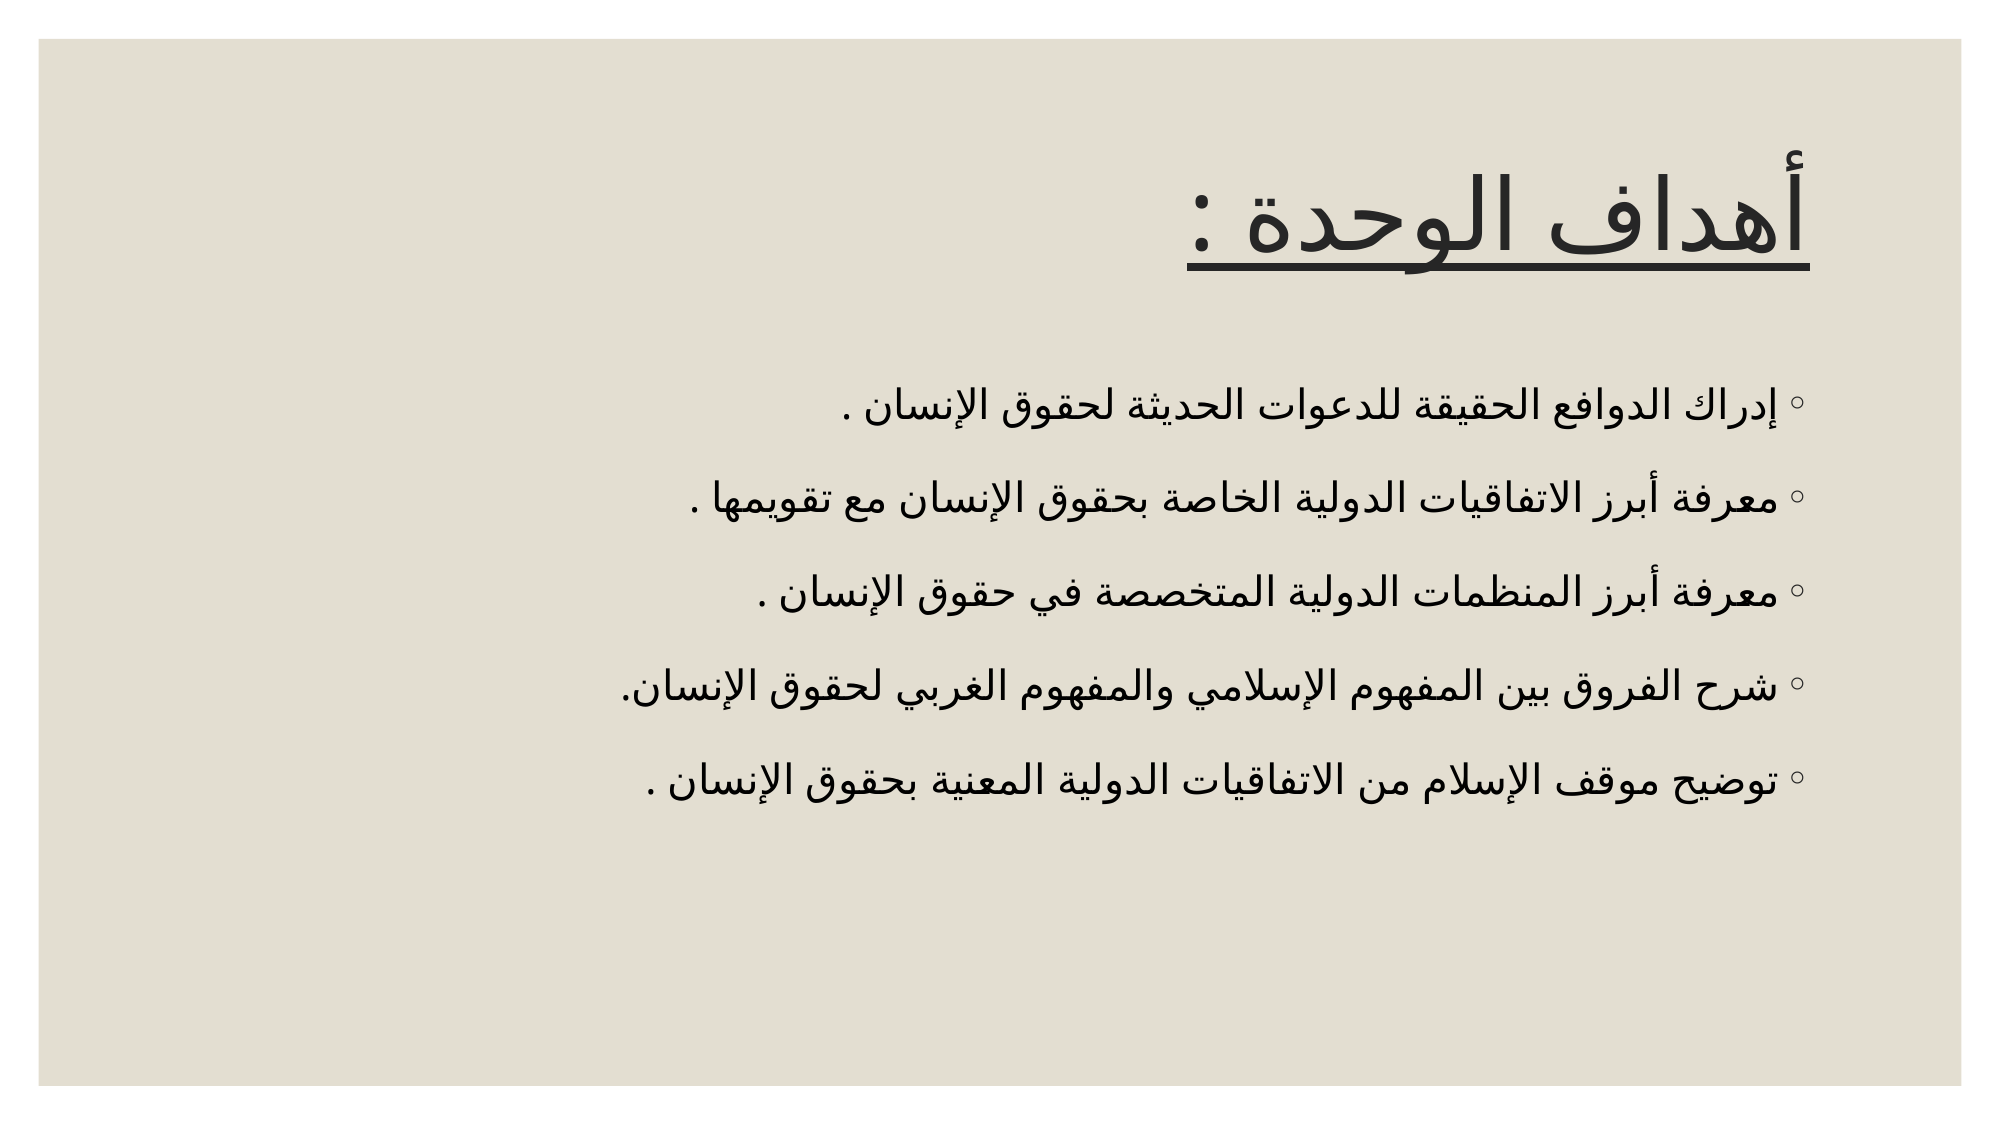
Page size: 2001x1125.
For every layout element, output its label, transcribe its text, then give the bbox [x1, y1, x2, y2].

list إدراك الدوافع الحقيقة للدعوات الحديثة لحقوق الإنسان . معرفة أبرز الاتفاقيات الدولية الخاصة بحقوق الإنسان مع تقويمها . معرفة أبرز المنظمات الدولية المتخصصة في حقوق الإنسان . شرح الفروق بين المفهوم الإسلامي والمفهوم الغربي لحقوق الإنسان. توضيح موقف الإسلام من الاتفاقيات الدولية المعنية بحقوق الإنسان . [174, 345, 1825, 990]
title أهداف الوحدة : [174, 105, 1825, 331]
